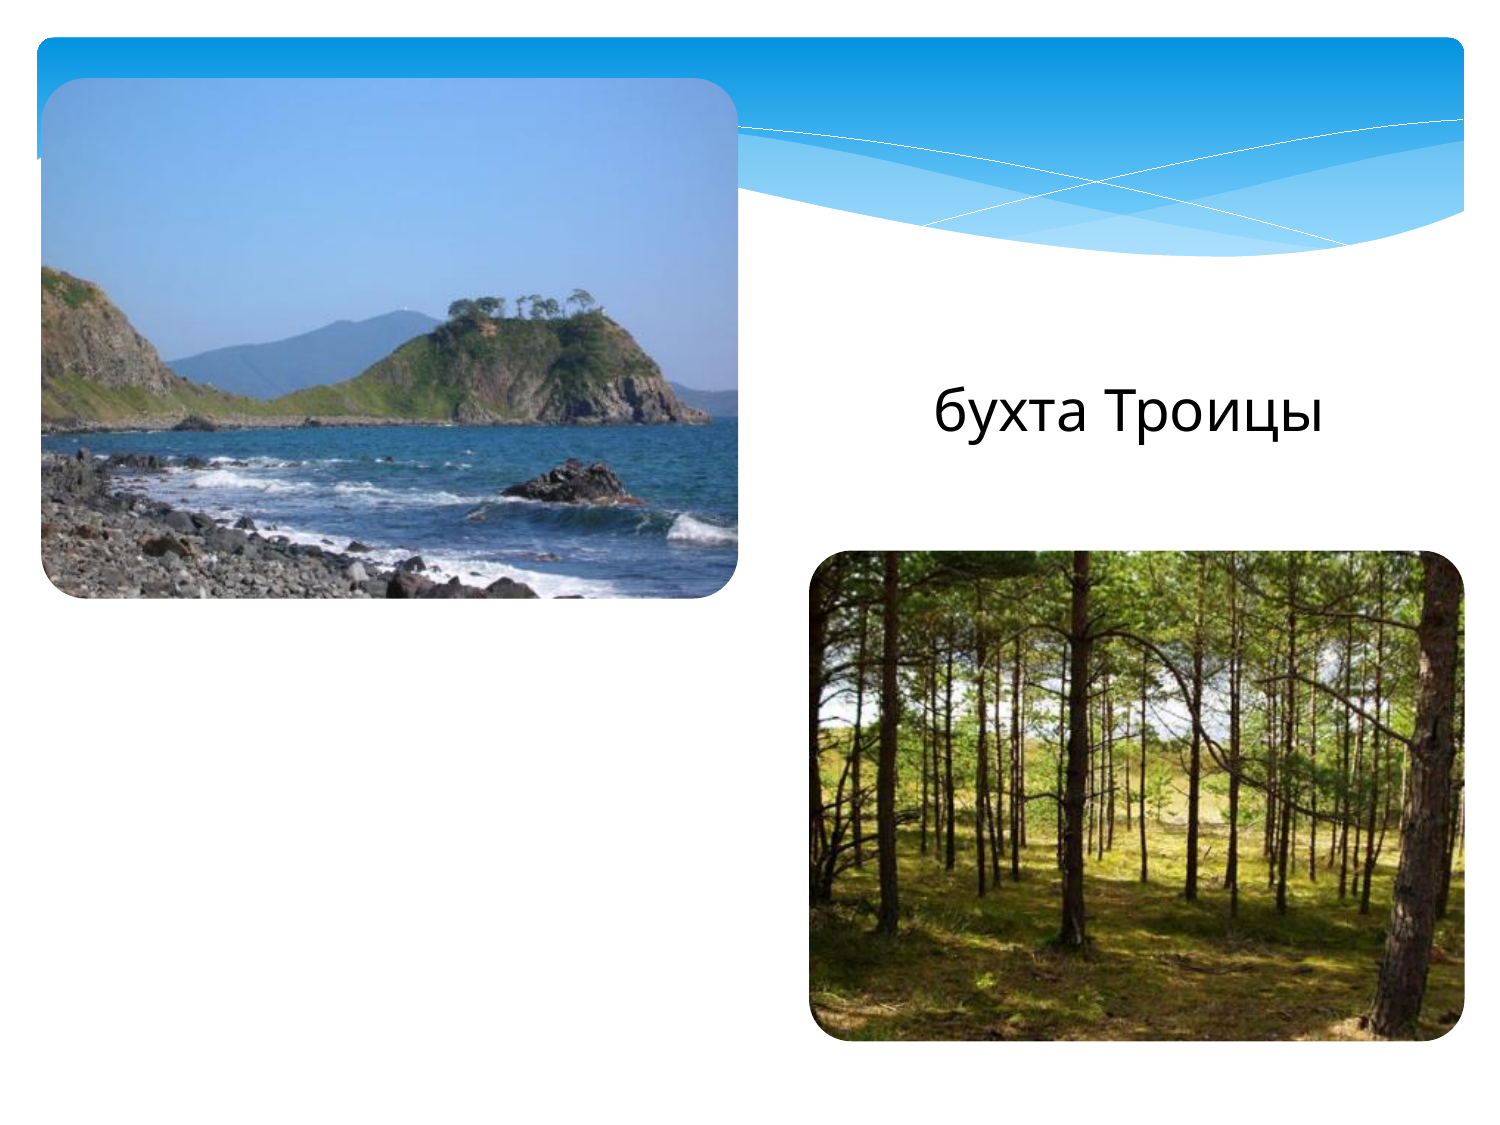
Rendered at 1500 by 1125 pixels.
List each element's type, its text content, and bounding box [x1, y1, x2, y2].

picture [808, 550, 1465, 1042]
text_box бухта Троицы [882, 366, 1391, 451]
picture [40, 77, 739, 599]
